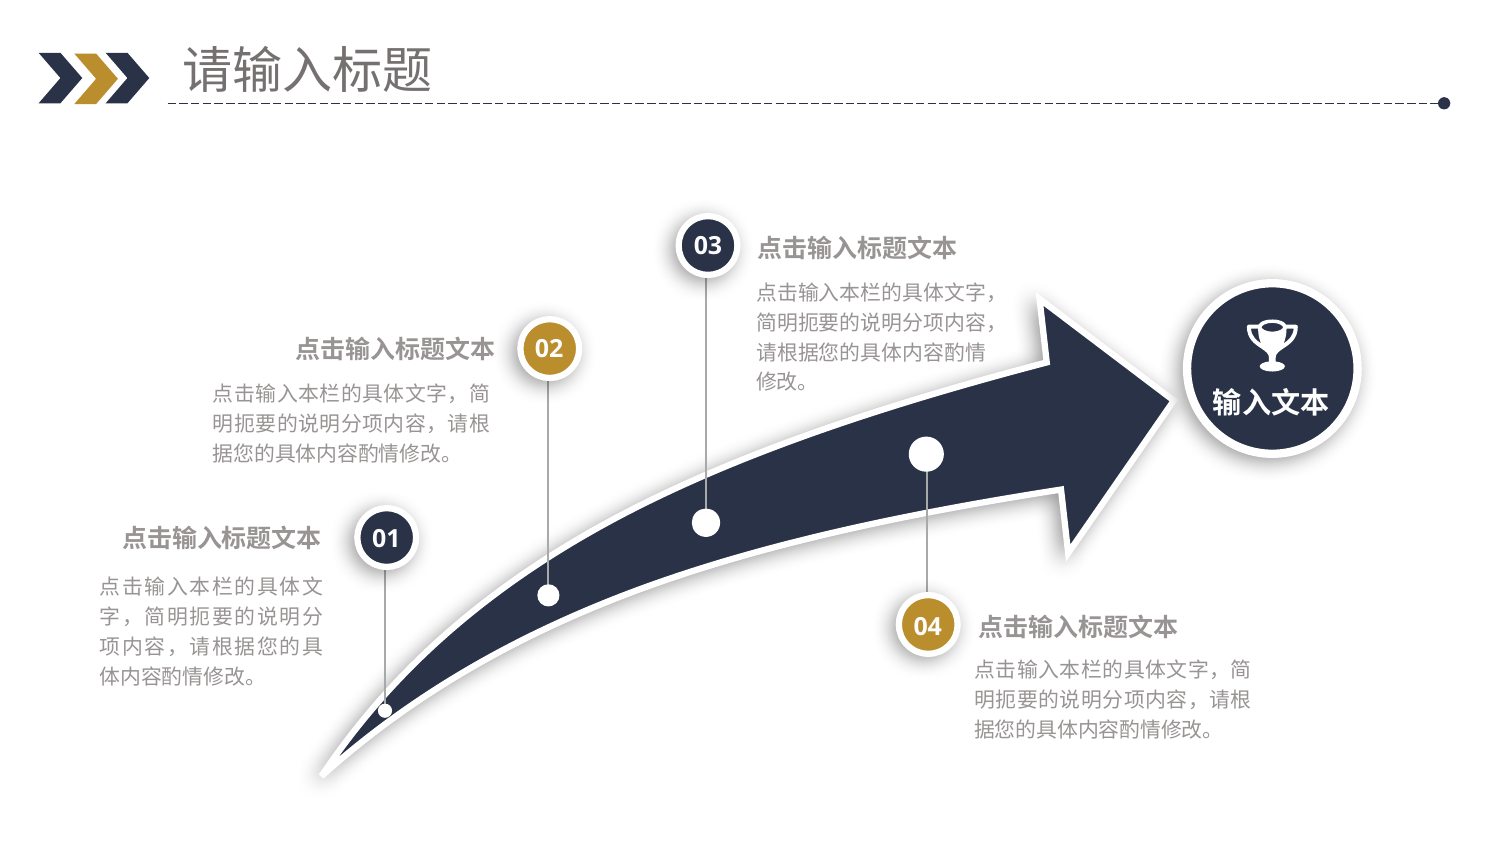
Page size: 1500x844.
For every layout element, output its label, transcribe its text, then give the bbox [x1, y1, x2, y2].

text_box 输入文本 [1208, 378, 1334, 429]
text_box [357, 508, 417, 567]
text_box [898, 595, 958, 654]
text_box [1187, 283, 1358, 428]
text_box 点击输入本栏的具体文字，简明扼要的说明分项内容，请根据您的具体内容酌情修改。 [974, 652, 1252, 729]
text_box 点击输入标题文本 [978, 603, 1207, 652]
text_box [377, 703, 393, 718]
text_box [691, 508, 721, 537]
text_box 点击输入标题文本 [757, 224, 987, 274]
text_box 02 [533, 328, 566, 367]
text_box [520, 319, 580, 378]
text_box 点击输入标题文本 [76, 512, 334, 564]
text_box 04 [911, 607, 944, 646]
text_box [1212, 429, 1333, 454]
text_box [1246, 319, 1298, 372]
text_box 点击输入本栏的具体文字，简明扼要的说明分项内容，请根据您的具体内容酌情修改。 [756, 274, 987, 351]
text_box [908, 436, 944, 472]
text_box 03 [692, 225, 724, 264]
text_box 点击输入本栏的具体文字，简明扼要的说明分项内容，请根据您的具体内容酌情修改。 [88, 562, 335, 640]
text_box 点击输入标题文本 [218, 325, 496, 377]
text_box [321, 298, 1173, 777]
text_box 01 [370, 519, 402, 558]
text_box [38, 31, 1444, 107]
text_box [678, 216, 738, 275]
text_box 点击输入本栏的具体文字，简明扼要的说明分项内容，请根据您的具体内容酌情修改。 [212, 375, 491, 452]
text_box [537, 584, 560, 607]
